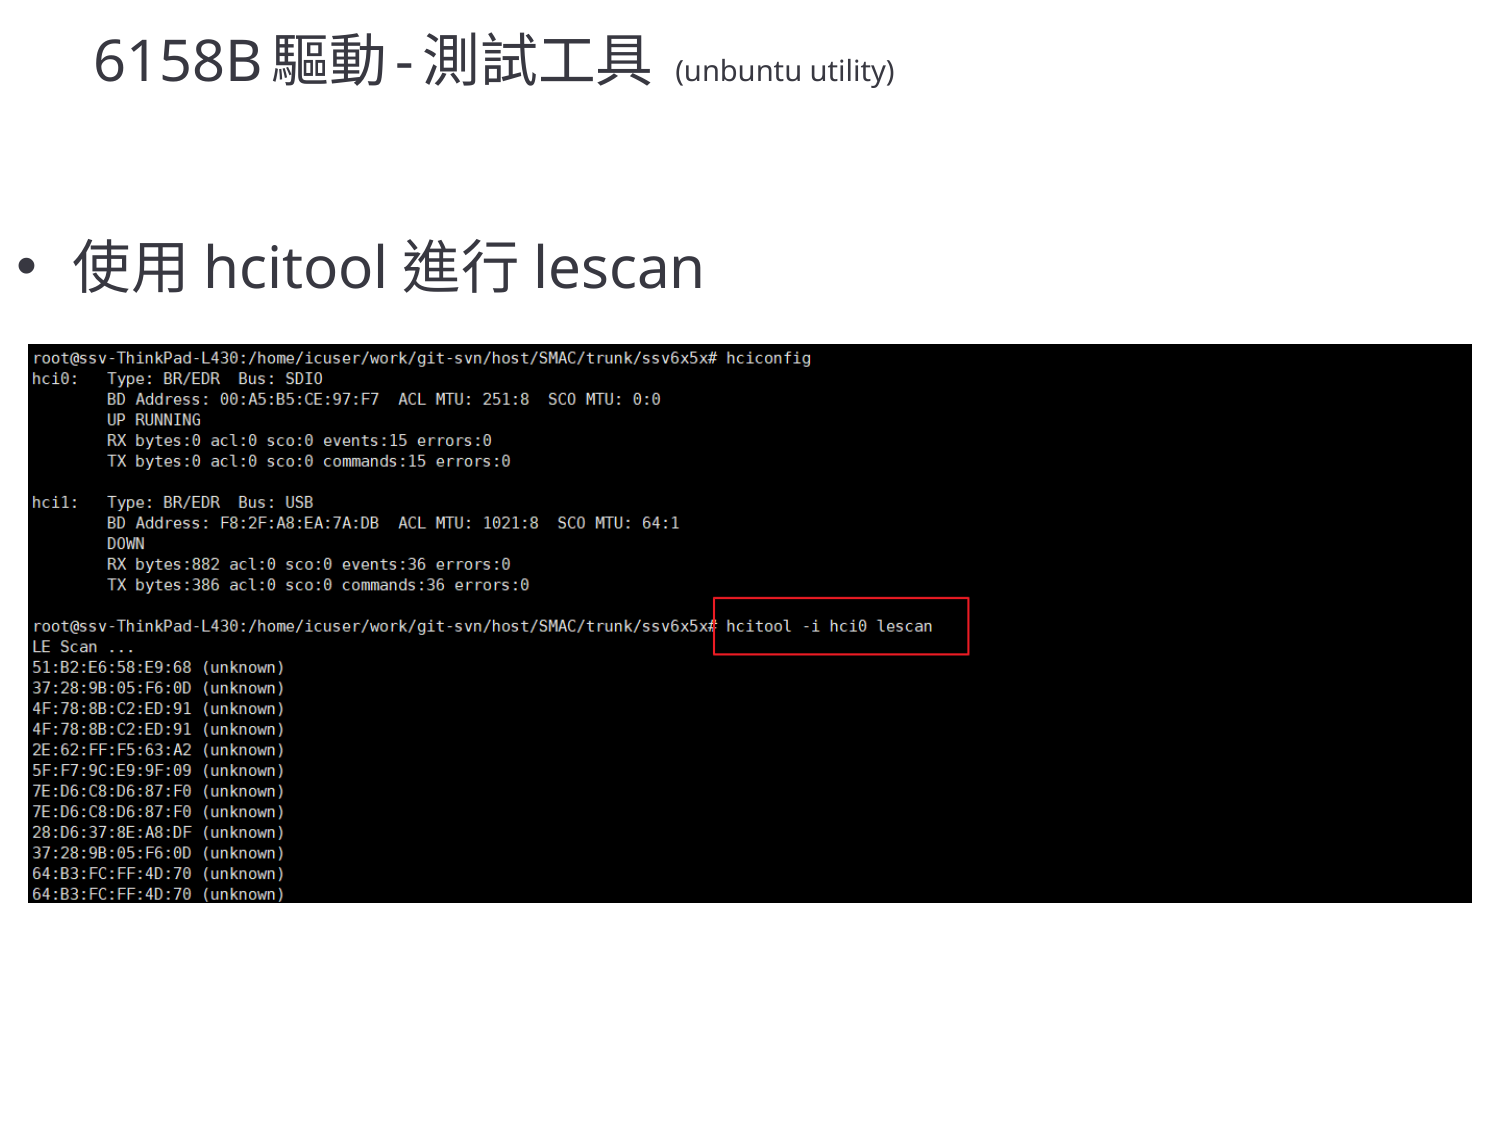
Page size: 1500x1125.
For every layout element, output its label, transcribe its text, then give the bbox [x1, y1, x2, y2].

list 使用hcitool進行lescan [1, 222, 1444, 398]
title 6158B驅動-測試工具 (unbuntu utility) [78, 16, 1429, 101]
picture [28, 344, 1472, 903]
